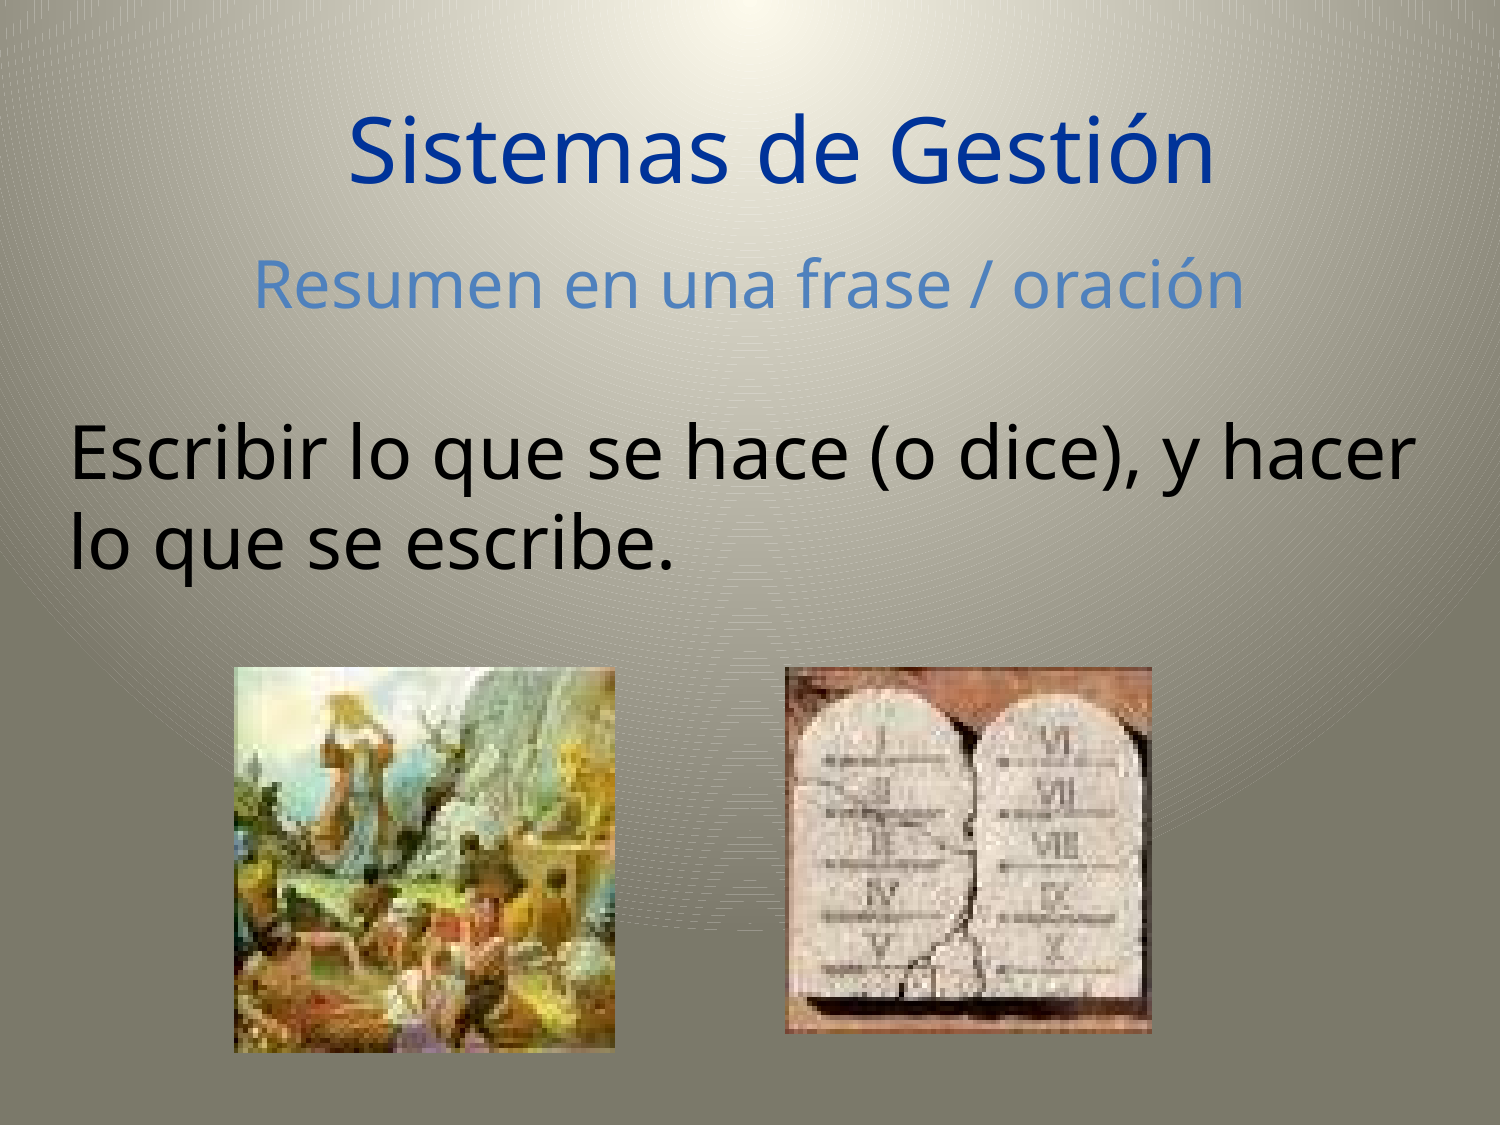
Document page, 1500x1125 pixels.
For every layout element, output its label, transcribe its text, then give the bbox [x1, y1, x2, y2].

subtitle Escribir lo que se hace (o dice), y hacer lo que se escribe. [52, 396, 1437, 622]
picture [784, 667, 1152, 1035]
picture [234, 667, 615, 1053]
text_box Sistemas de Gestión [35, 58, 1477, 235]
title Resumen en una frase / oración [0, 219, 1500, 345]
